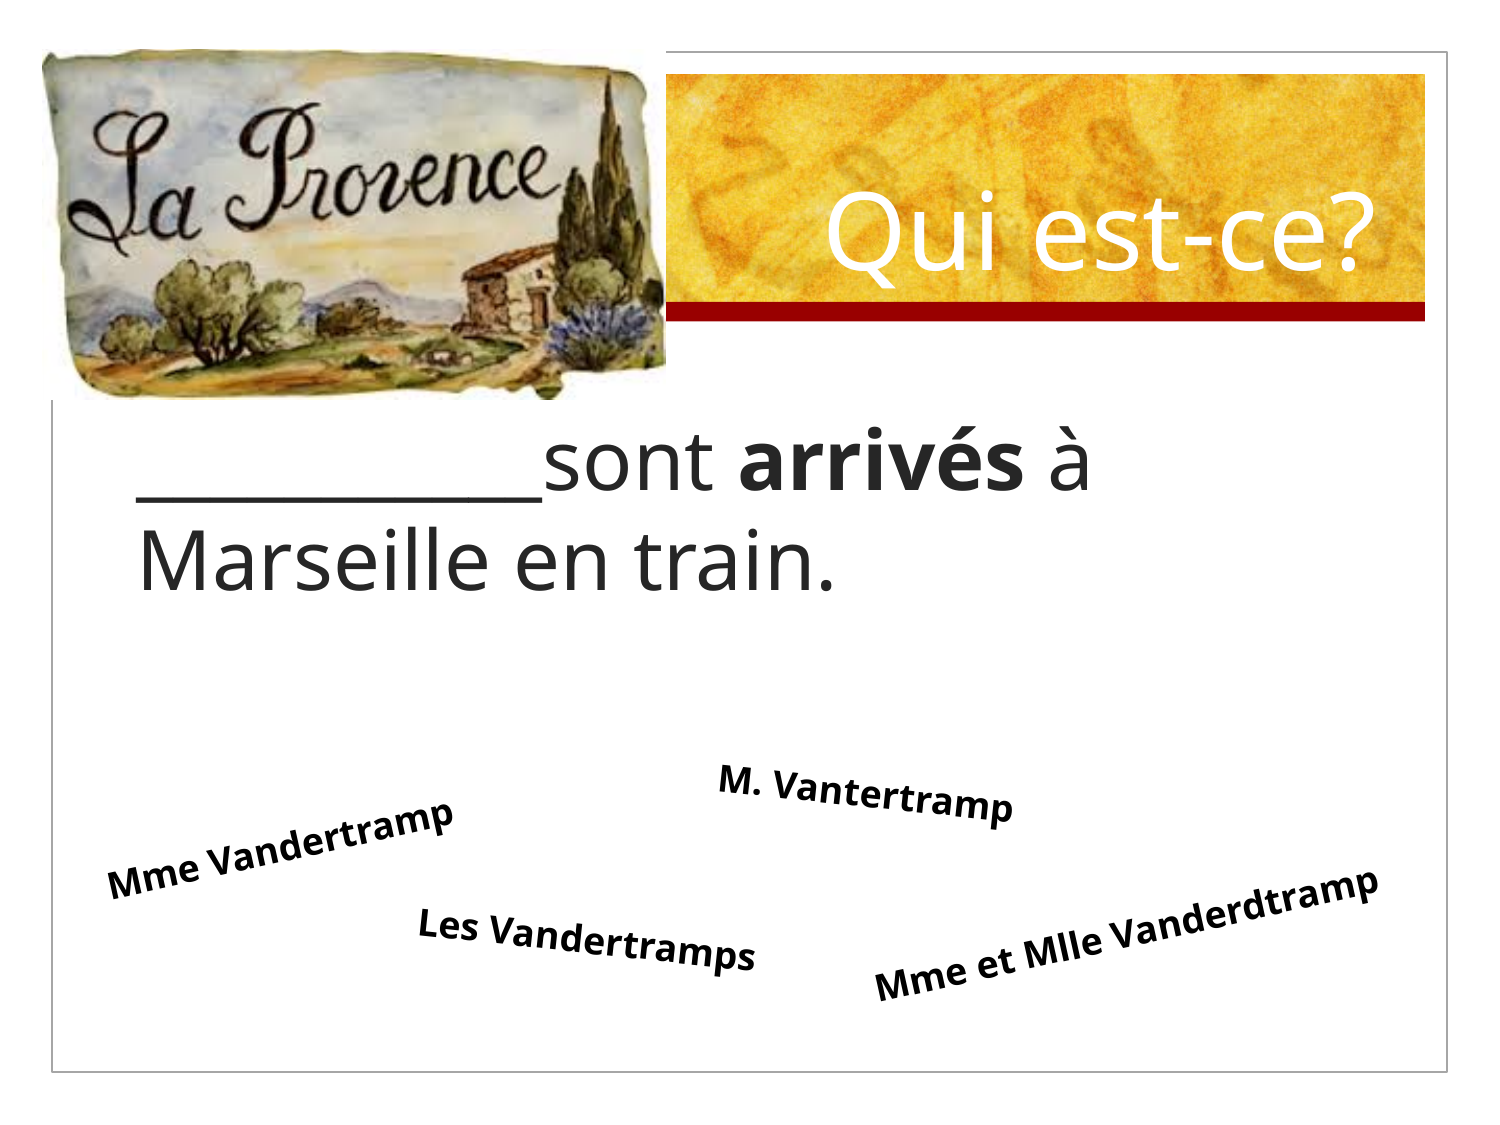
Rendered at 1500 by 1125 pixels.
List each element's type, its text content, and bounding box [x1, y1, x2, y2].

list ___________sont arrivés à Marseille en train. [108, 399, 1418, 625]
text_box Mme et Mlle Vanderdtramp [853, 841, 1411, 1021]
text_box M. Vantertramp [700, 745, 1154, 853]
title Qui est-ce? [667, 74, 1392, 292]
text_box Les Vandertramps [400, 889, 854, 997]
picture [41, 49, 1425, 401]
text_box Mme Vandertramp [86, 761, 539, 918]
